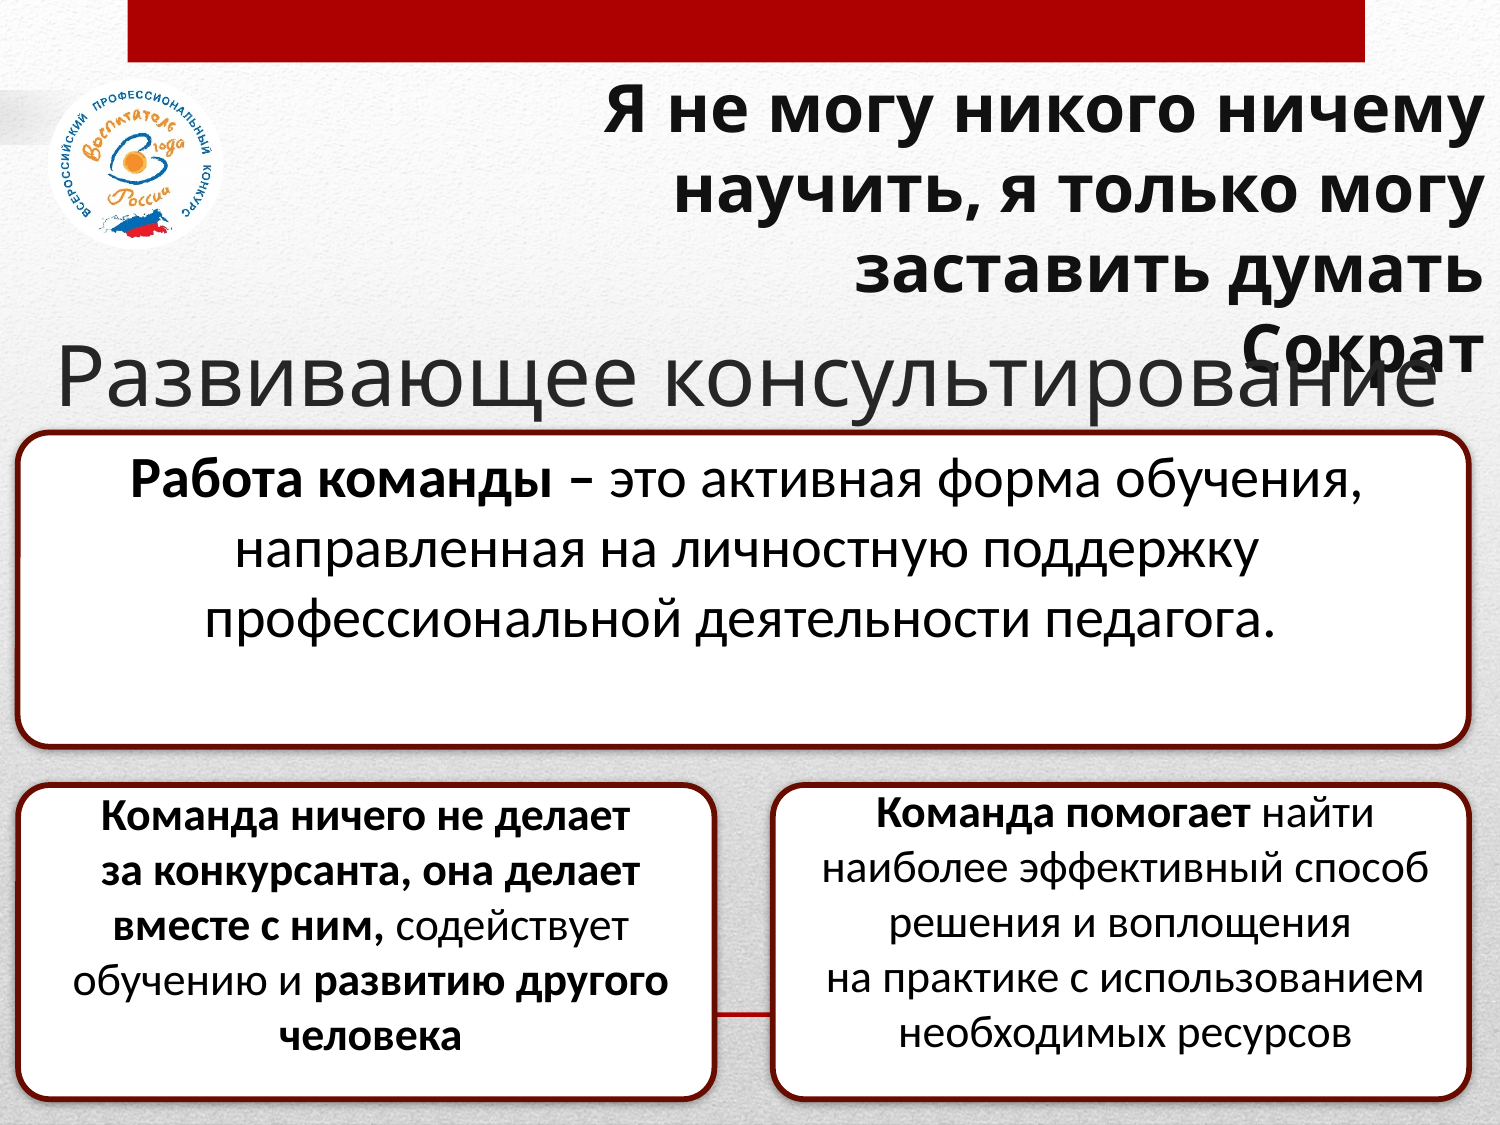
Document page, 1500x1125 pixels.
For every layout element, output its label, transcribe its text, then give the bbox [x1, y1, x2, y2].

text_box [16, 431, 1471, 1100]
title Развивающее консультирование [0, 240, 1497, 431]
picture [52, 83, 220, 246]
text_box Я не могу никого ничему научить, я только могу заставить думать Сократ [454, 58, 1500, 394]
